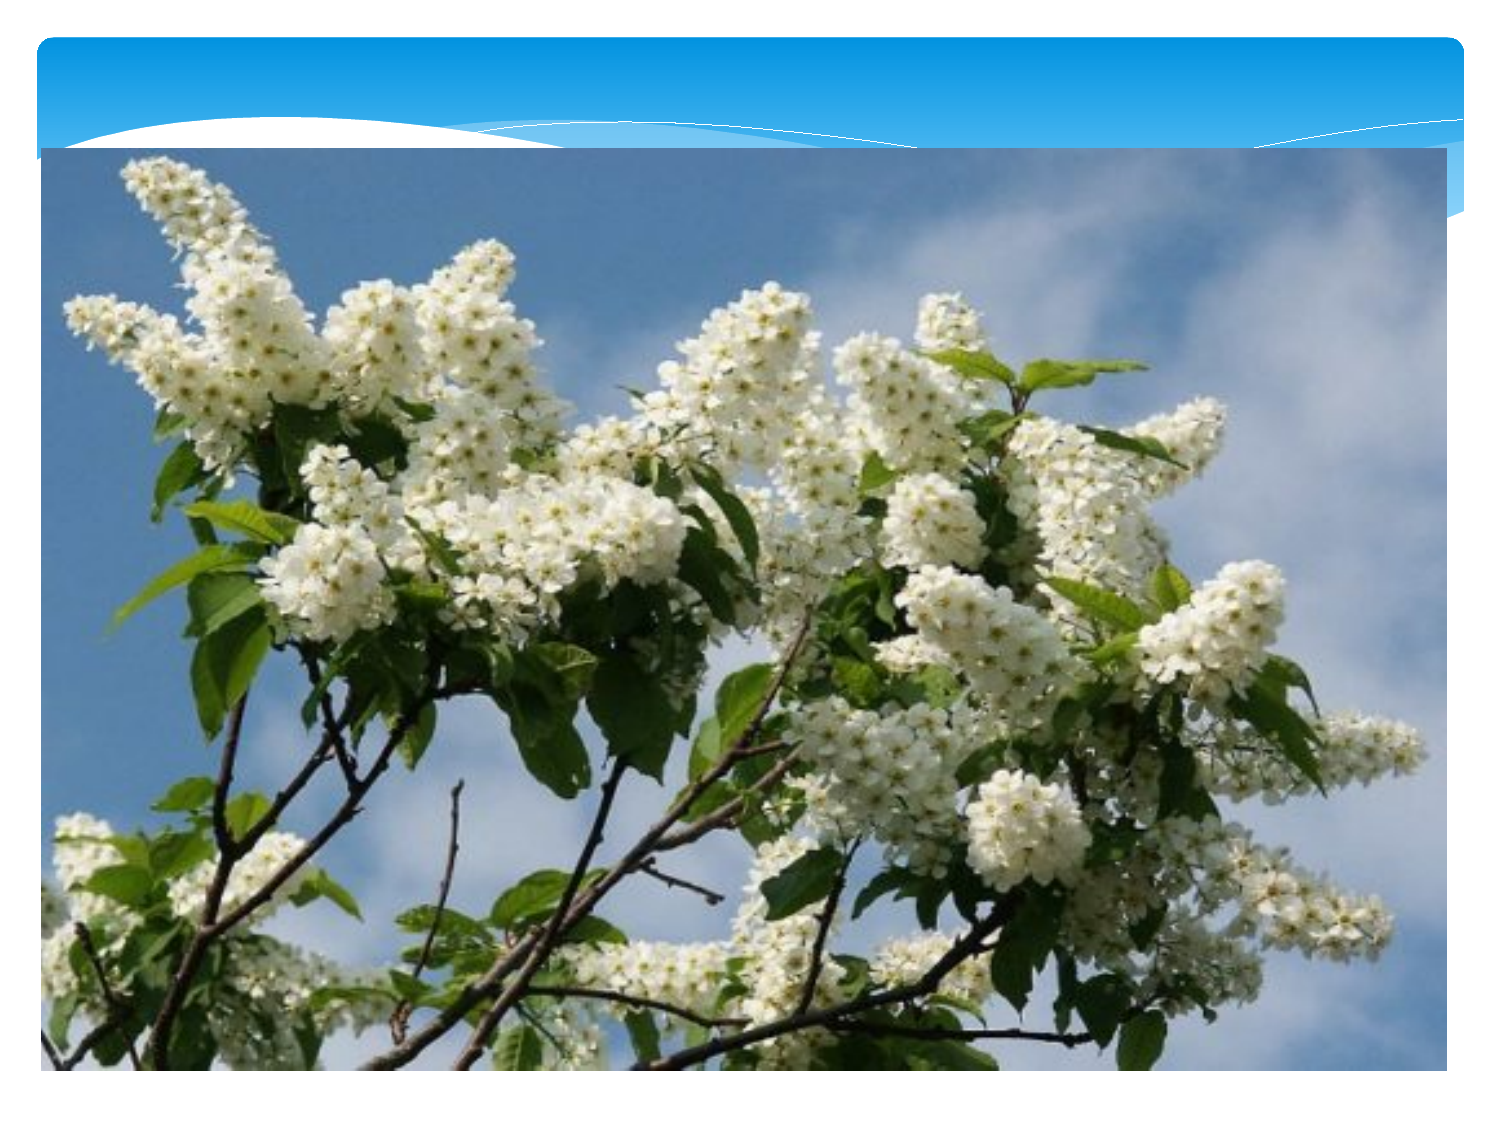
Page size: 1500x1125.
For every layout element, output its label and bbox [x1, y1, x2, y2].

picture [41, 148, 1448, 1071]
